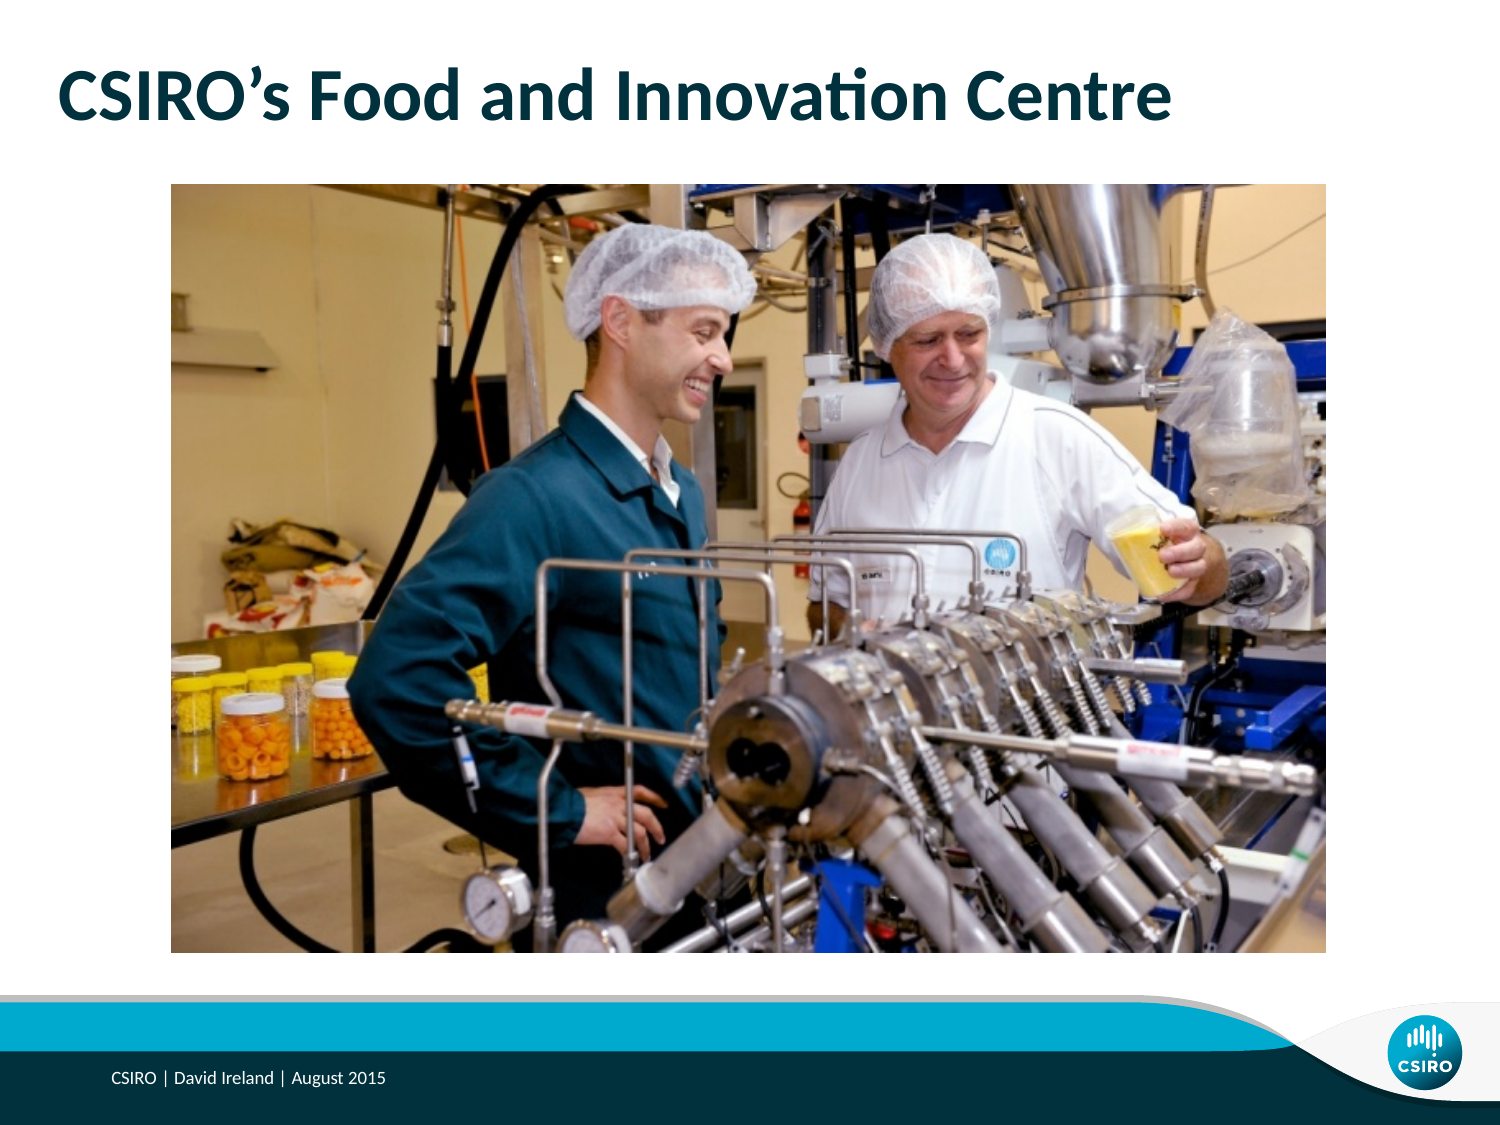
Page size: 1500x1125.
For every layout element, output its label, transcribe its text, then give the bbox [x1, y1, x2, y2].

title CSIRO’s Food and Innovation Centre [58, 45, 1447, 185]
footer CSIRO | David Ireland | August 2015 [111, 1067, 1110, 1088]
picture [170, 184, 1326, 953]
